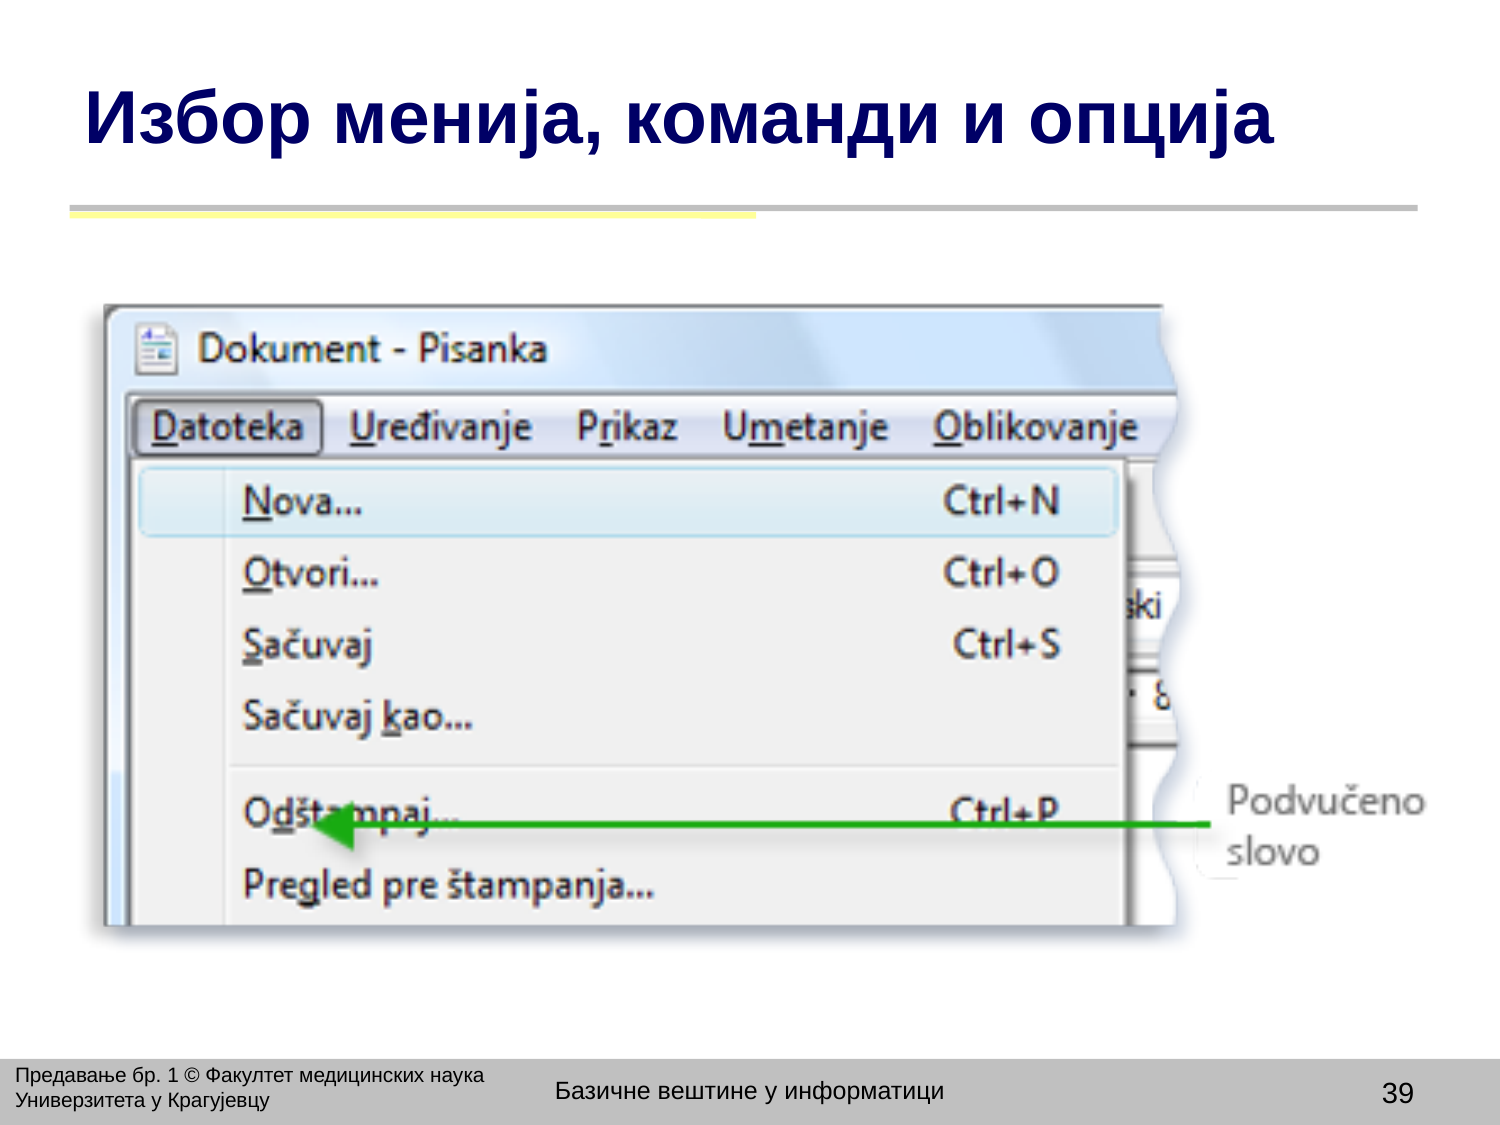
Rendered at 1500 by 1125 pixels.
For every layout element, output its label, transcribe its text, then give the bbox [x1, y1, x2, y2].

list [75, 261, 1449, 981]
footer Базичне вештине у информатици [512, 1066, 988, 1125]
slide_number 39 [1079, 1066, 1430, 1125]
title Избор менија, команди и опција [69, 19, 1426, 208]
slide_number Предавање бр. 1 © Факултет медицинских наука Универзитета у Крагујевцу [0, 1053, 599, 1108]
